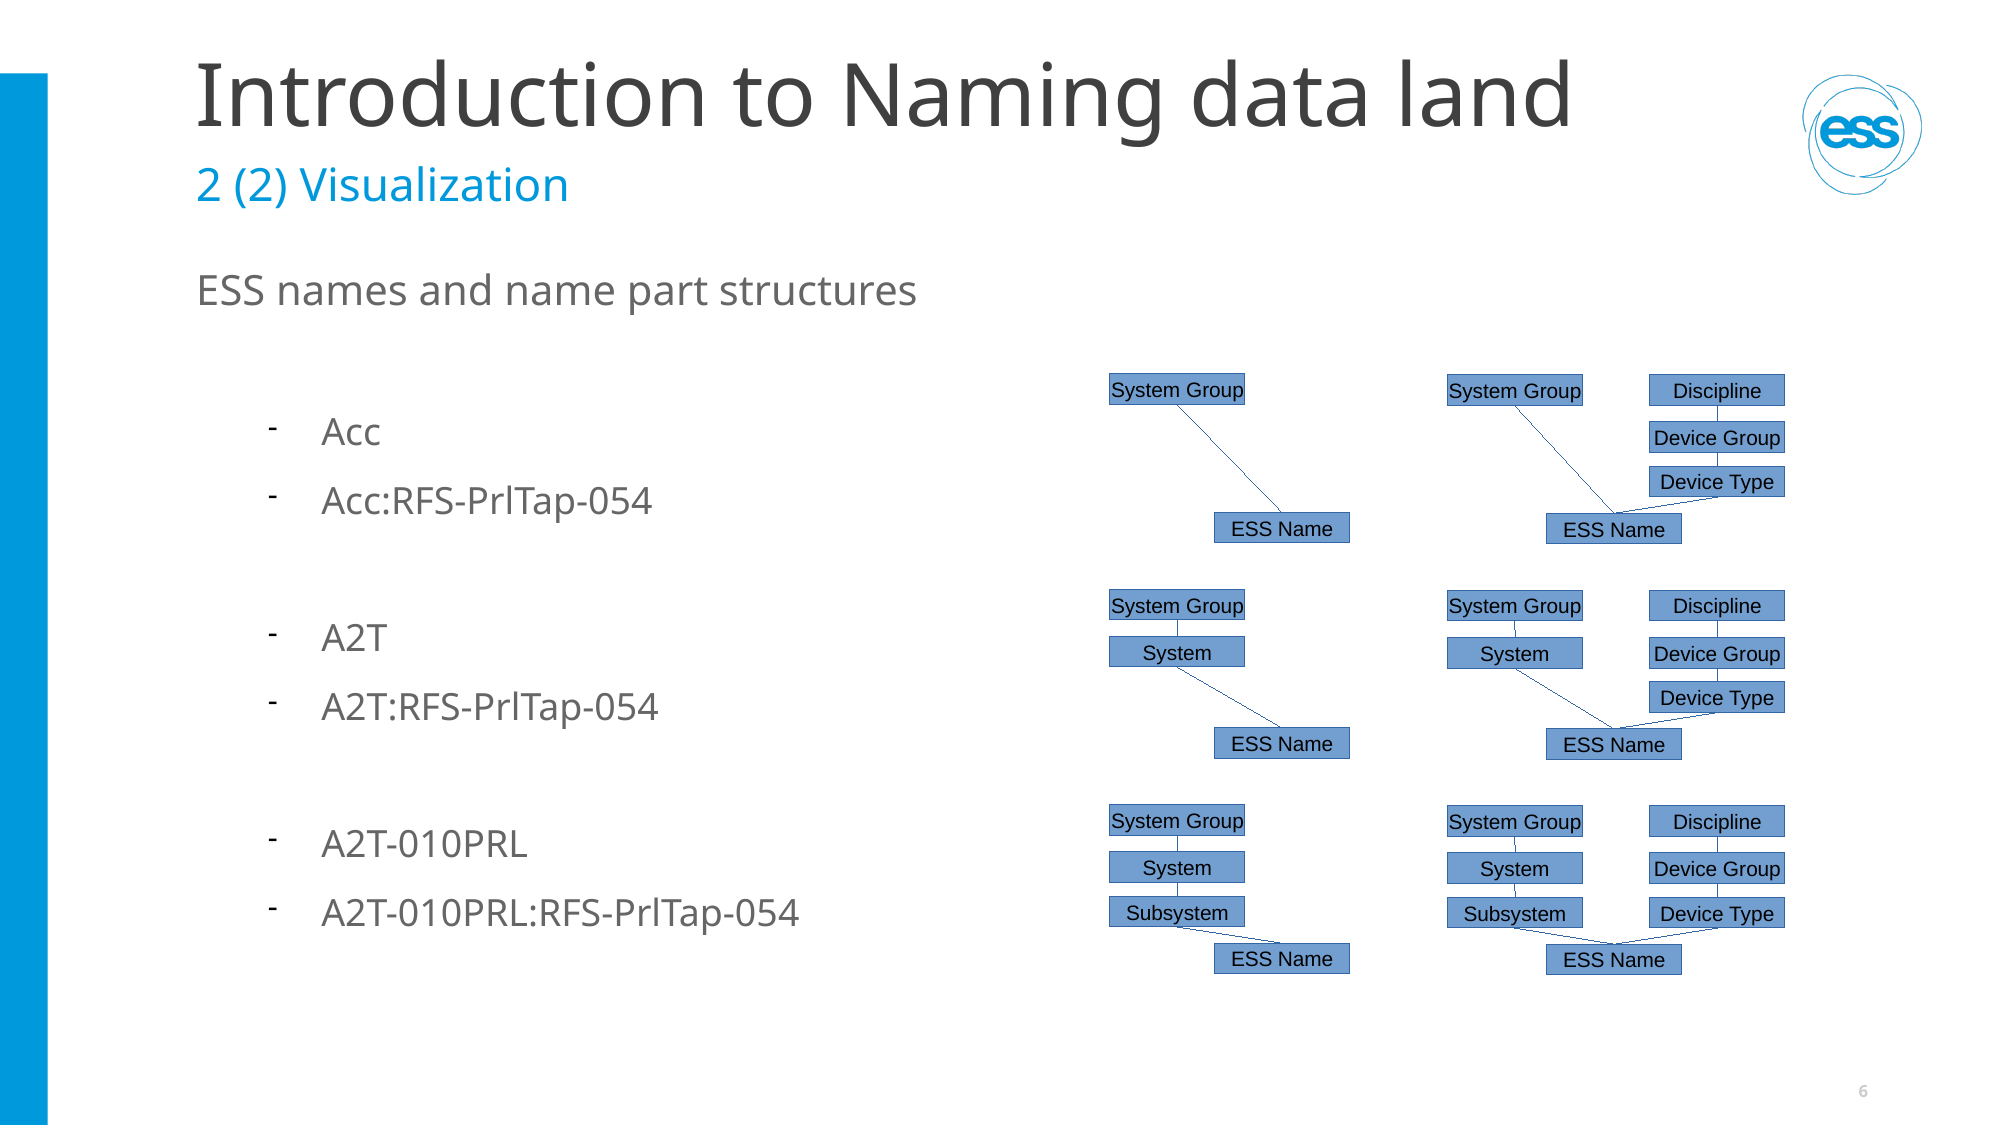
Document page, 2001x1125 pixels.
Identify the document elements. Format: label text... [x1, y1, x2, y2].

text_box <number> [1432, 1062, 1883, 1122]
text_box ESS Name [1546, 728, 1682, 760]
text_box System Group [1109, 804, 1245, 836]
text_box System Group [1447, 590, 1583, 621]
text_box ESS Name [1214, 512, 1350, 543]
text_box System [1109, 851, 1245, 883]
text_box System [1447, 852, 1583, 884]
text_box Subsystem [1109, 896, 1245, 927]
text_box Discipline [1649, 374, 1785, 406]
text_box ESS Name [1214, 727, 1350, 759]
text_box System Group [1109, 373, 1245, 405]
text_box Introduction to Naming data land [181, 43, 1717, 152]
text_box ESS Name [1214, 943, 1350, 974]
text_box System [1109, 636, 1245, 667]
text_box 2 (2) Visualization [181, 152, 1717, 236]
text_box ESS names and name part structures Acc Acc:RFS-PrlTap-054 A2T A2T:RFS-PrlTap-054 A2T-010PRL A2T-010PRL:RFS-PrlTap-054 [179, 256, 999, 1039]
text_box ESS Name [1546, 944, 1682, 975]
text_box Device Type [1649, 466, 1785, 497]
text_box Device Group [1649, 637, 1785, 669]
text_box Device Type [1649, 897, 1785, 928]
text_box Device Type [1649, 681, 1785, 713]
text_box System Group [1109, 589, 1245, 620]
text_box Device Group [1649, 852, 1785, 884]
text_box System [1447, 637, 1583, 669]
text_box Discipline [1649, 590, 1785, 621]
text_box Device Group [1649, 421, 1785, 453]
text_box ESS Name [1546, 513, 1682, 544]
text_box Subsystem [1447, 897, 1583, 928]
text_box Discipline [1649, 805, 1785, 837]
text_box System Group [1447, 374, 1583, 406]
text_box System Group [1447, 805, 1583, 837]
